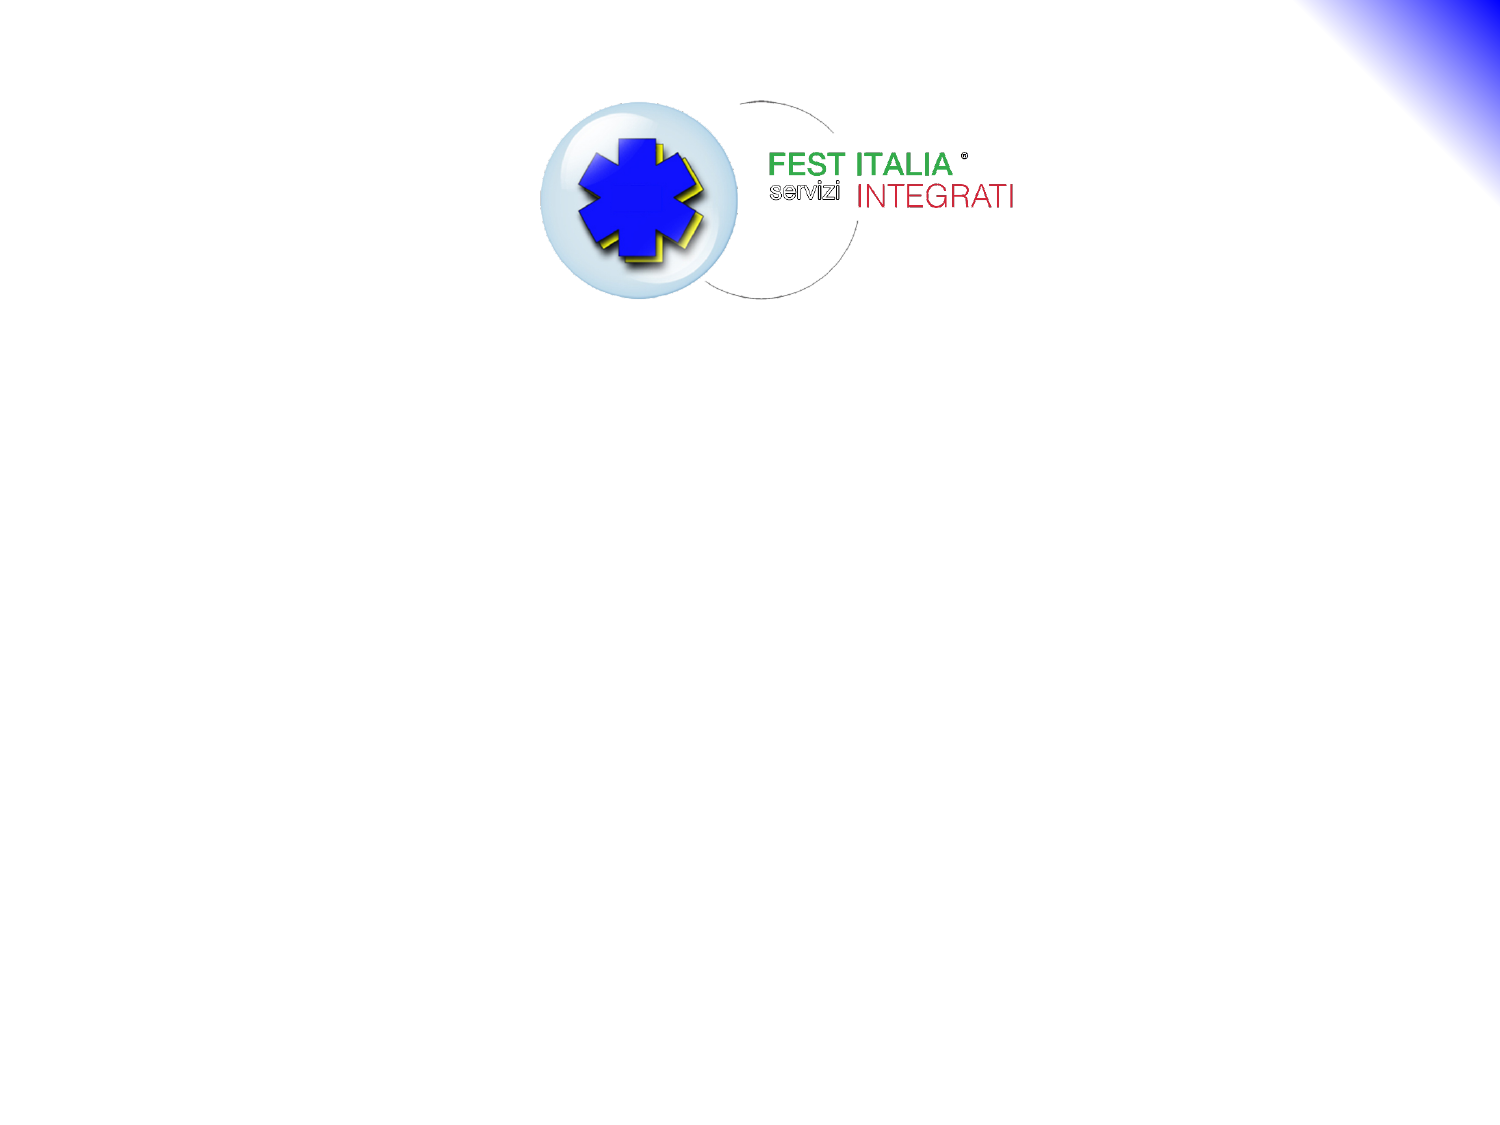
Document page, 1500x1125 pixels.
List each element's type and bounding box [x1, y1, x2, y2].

picture [525, 90, 1028, 309]
